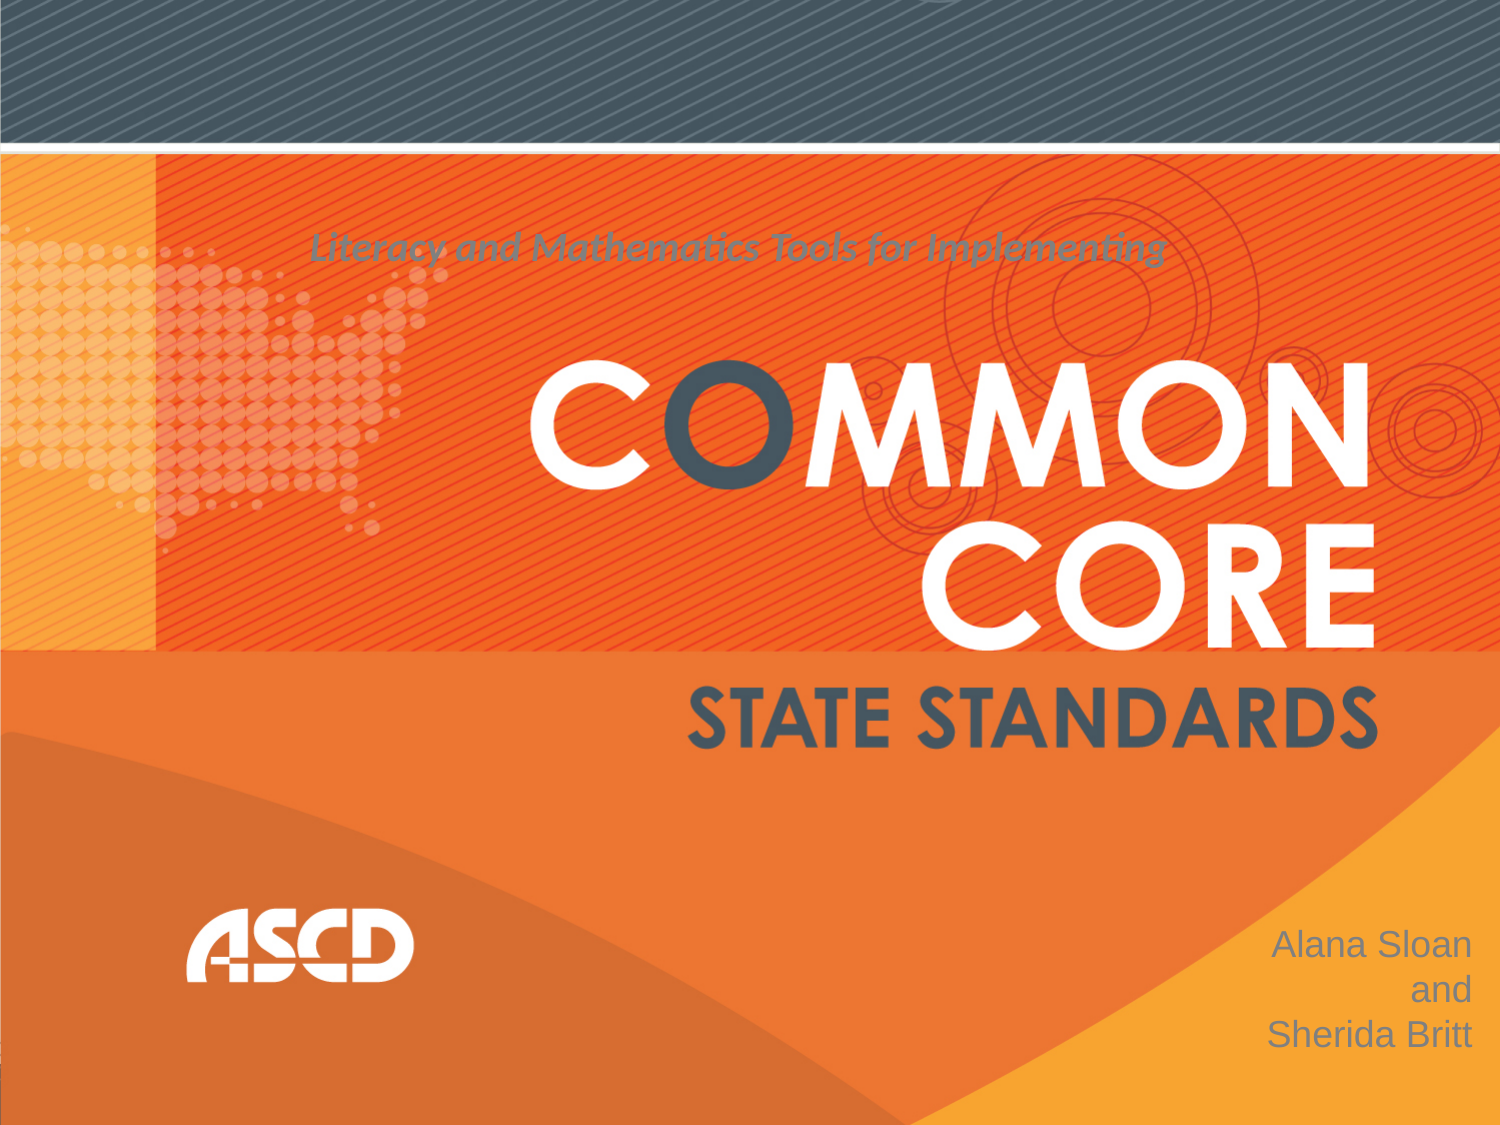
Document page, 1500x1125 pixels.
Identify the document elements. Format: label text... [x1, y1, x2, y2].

text_box Literacy and Mathematics Tools for Implementing [294, 212, 1383, 278]
picture [0, 0, 1500, 1125]
text_box Alana Sloan and Sherida Britt [899, 912, 1488, 1063]
